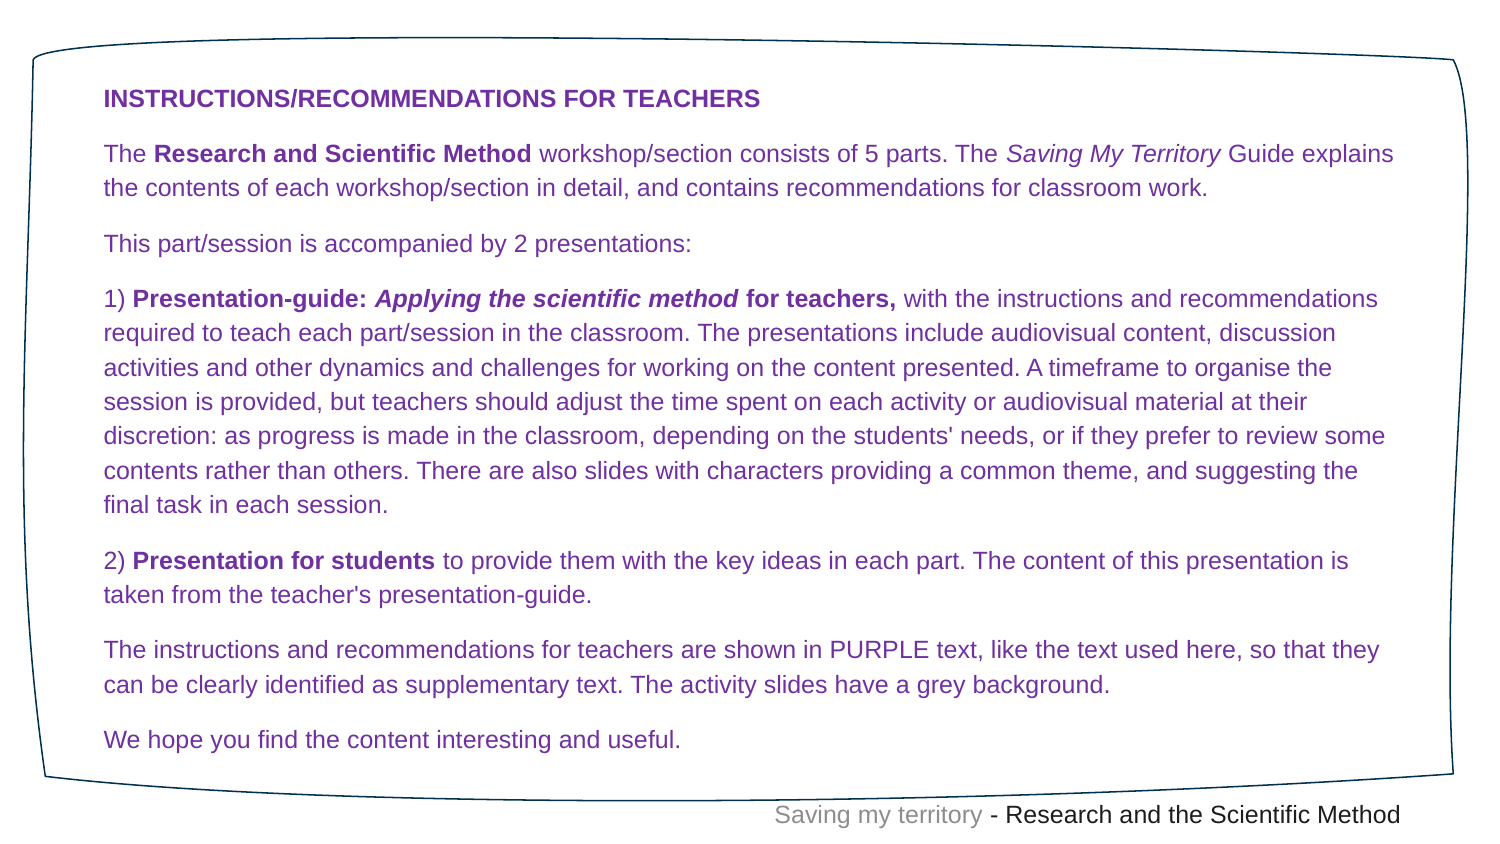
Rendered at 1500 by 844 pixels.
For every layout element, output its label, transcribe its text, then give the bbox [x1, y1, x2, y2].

text_box [23, 37, 1468, 790]
text_box Saving my territory - Research and the Scientific Method [88, 790, 1417, 844]
text_box INSTRUCTIONS/RECOMMENDATIONS FOR TEACHERS The Research and Scientific Method workshop/section consists of 5 parts. The Saving My Territory Guide explains the contents of each workshop/section in detail, and contains recommendations for classroom work. This part/session is accompanied by 2 presentations: 1) Presentation-guide: Applying the scientific method for teachers, with the instructions and recommendations required to teach each part/session in the classroom. The presentations include audiovisual content, discussion activities and other dynamics and challenges for working on the content presented. A timeframe to organise the session is provided, but teachers should adjust the time spent on each activity or audiovisual material at their discretion: as progress is made in the classroom, depending on the students' needs, or if they prefer to review some contents rather than others. There are also slides with characters providing a common theme, and suggesting the final task in each session. 2) Presentation for students to provide them with the key ideas in each part. The content of this presentation is taken from the teacher's presentation-guide. The instructions and recommendations for teachers are shown in PURPLE text, like the text used here, so that they can be clearly identified as supplementary text. The activity slides have a grey background. We hope you find the content interesting and useful. [88, 62, 1417, 747]
